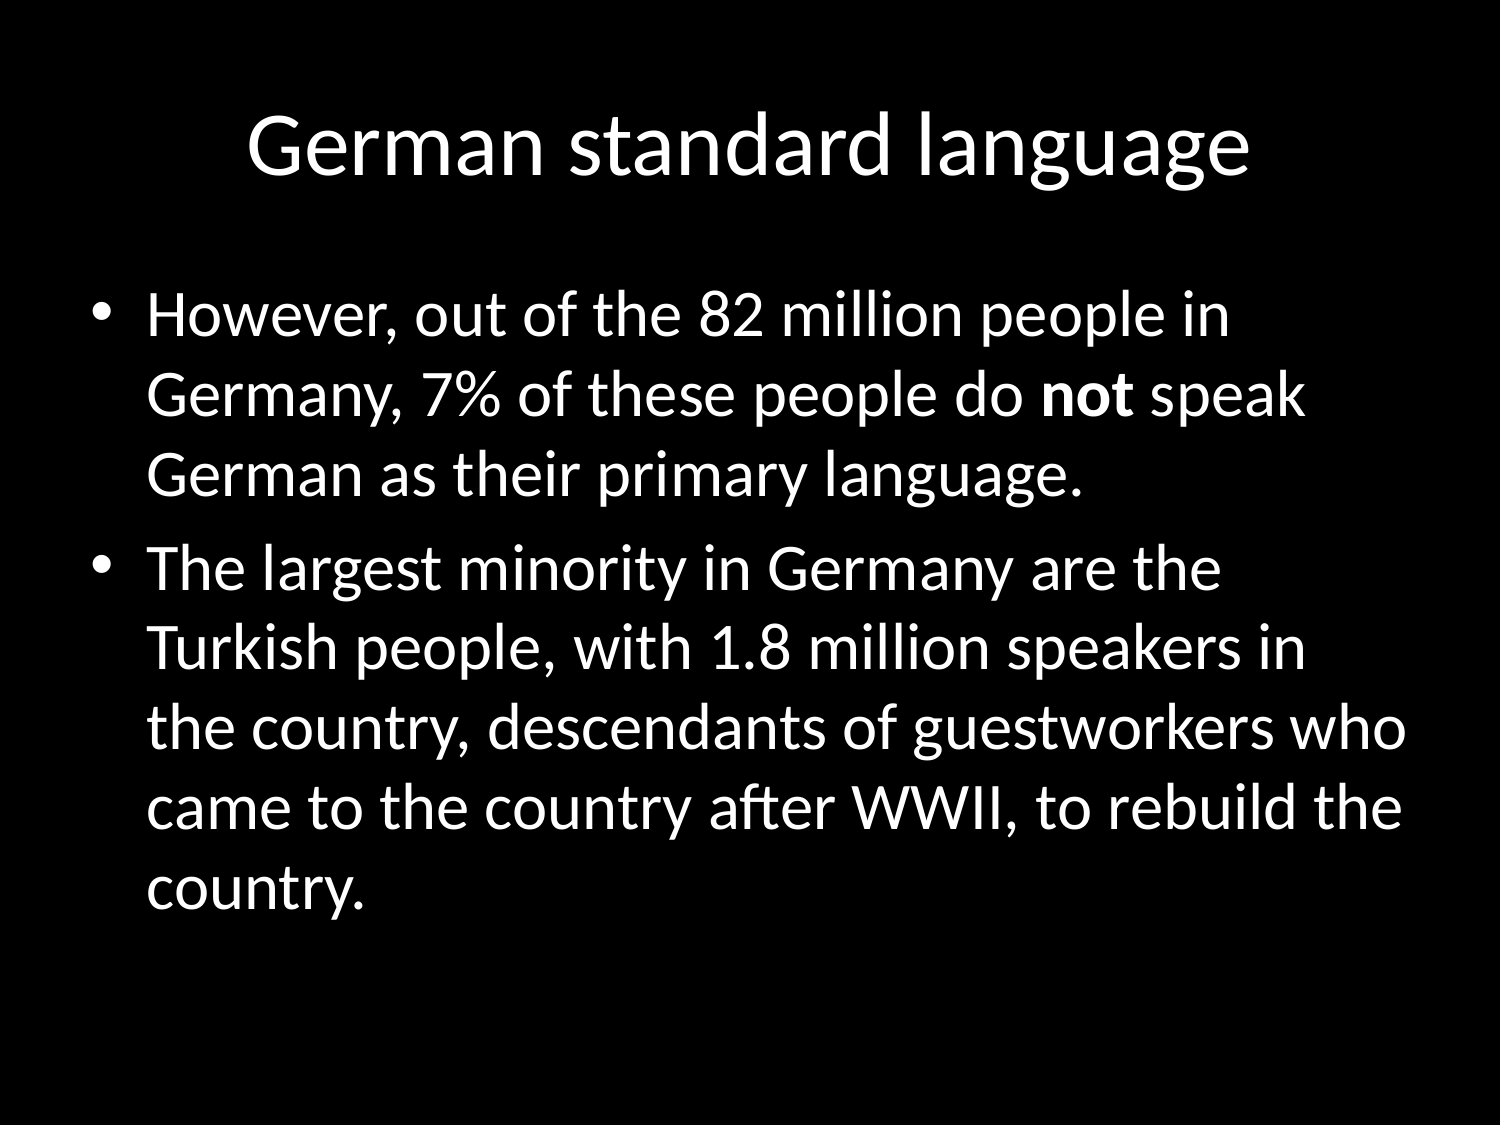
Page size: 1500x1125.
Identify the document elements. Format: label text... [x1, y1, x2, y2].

title German standard language [75, 45, 1425, 233]
list However, out of the 82 million people in Germany, 7% of these people do not speak German as their primary language. The largest minority in Germany are the Turkish people, with 1.8 million speakers in the country, descendants of guestworkers who came to the country after WWII, to rebuild the country. [75, 262, 1425, 1005]
